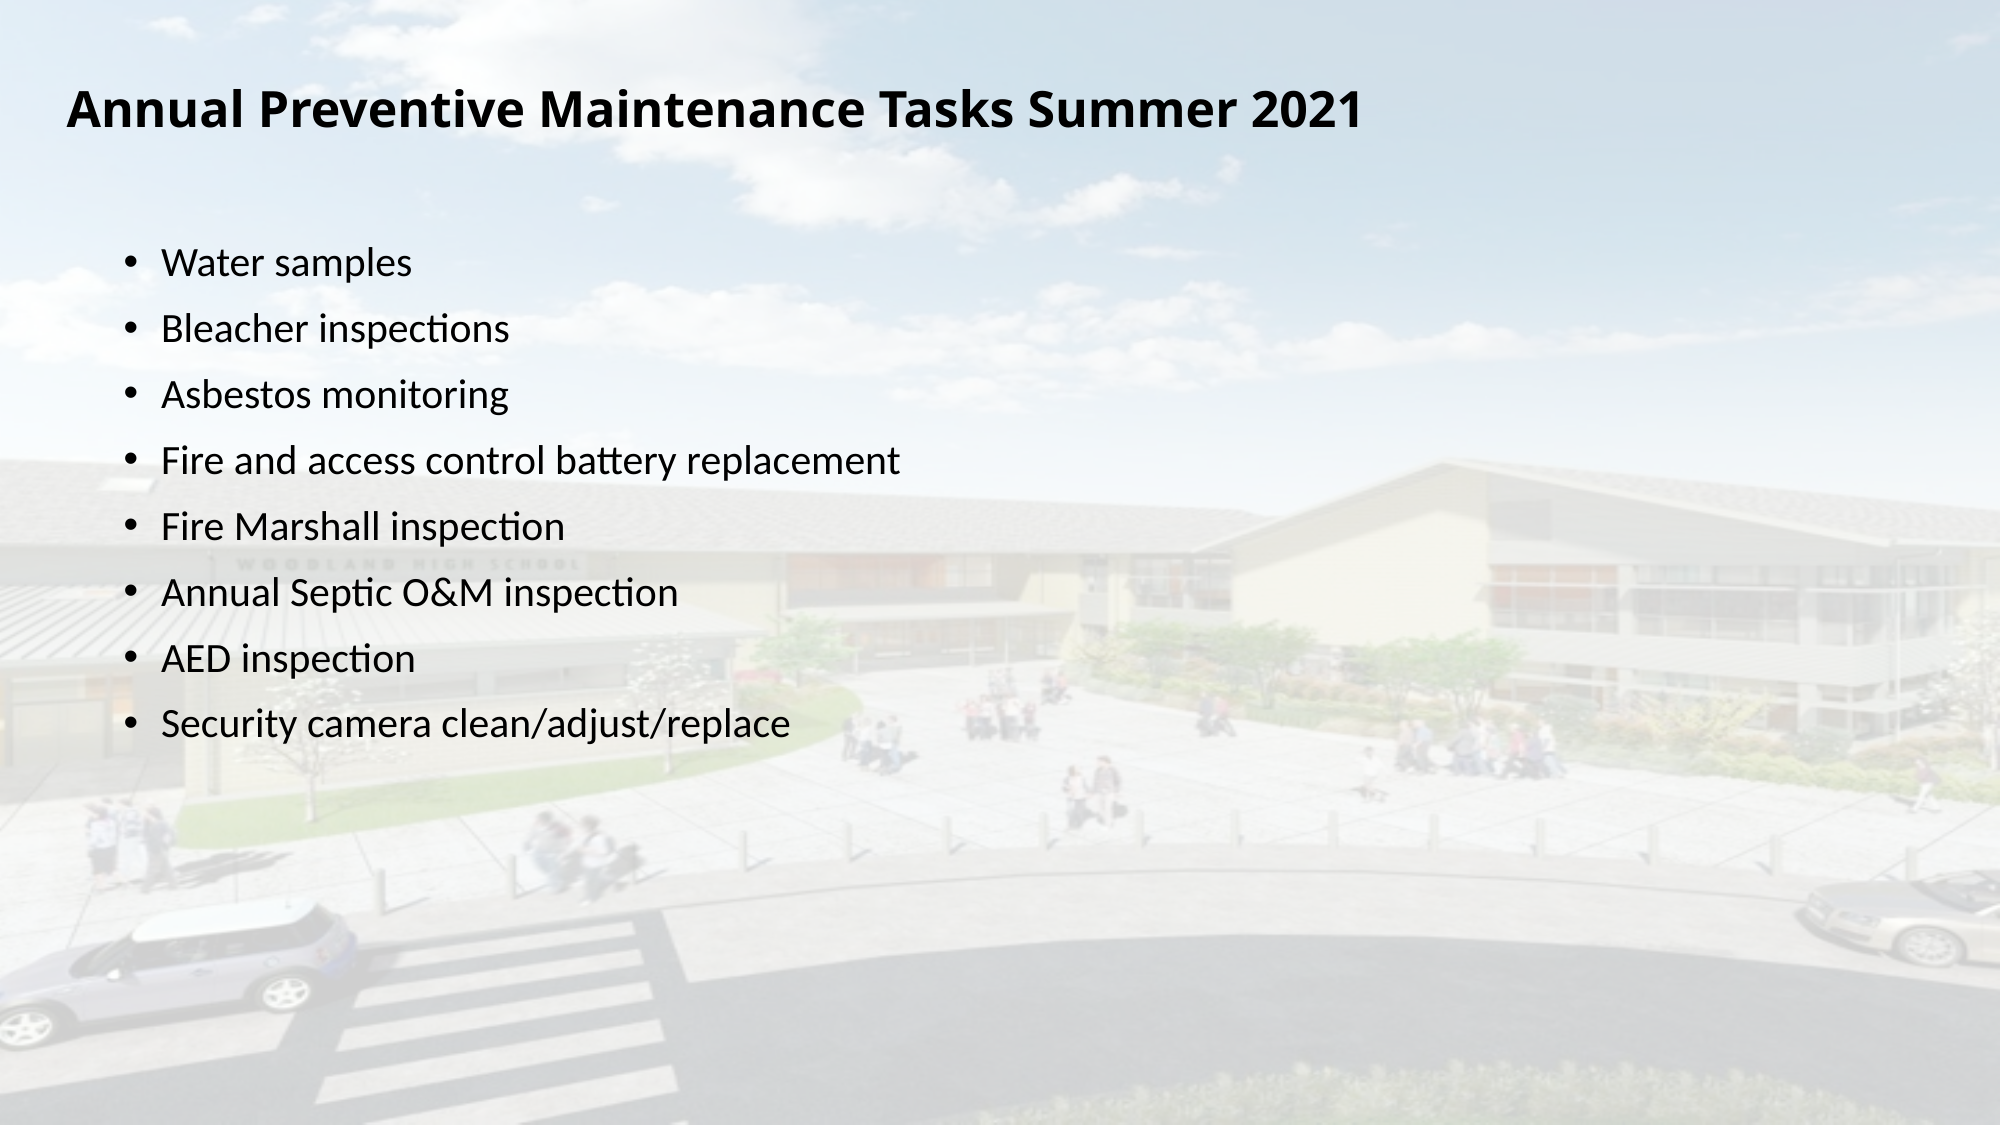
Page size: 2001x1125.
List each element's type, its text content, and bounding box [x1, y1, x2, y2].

list Water samples Bleacher inspections Asbestos monitoring Fire and access control battery replacement Fire Marshall inspection Annual Septic O&M inspection AED inspection Security camera clean/adjust/replace [108, 233, 1057, 948]
title Annual Preventive Maintenance Tasks Summer 2021 [51, 51, 1777, 172]
